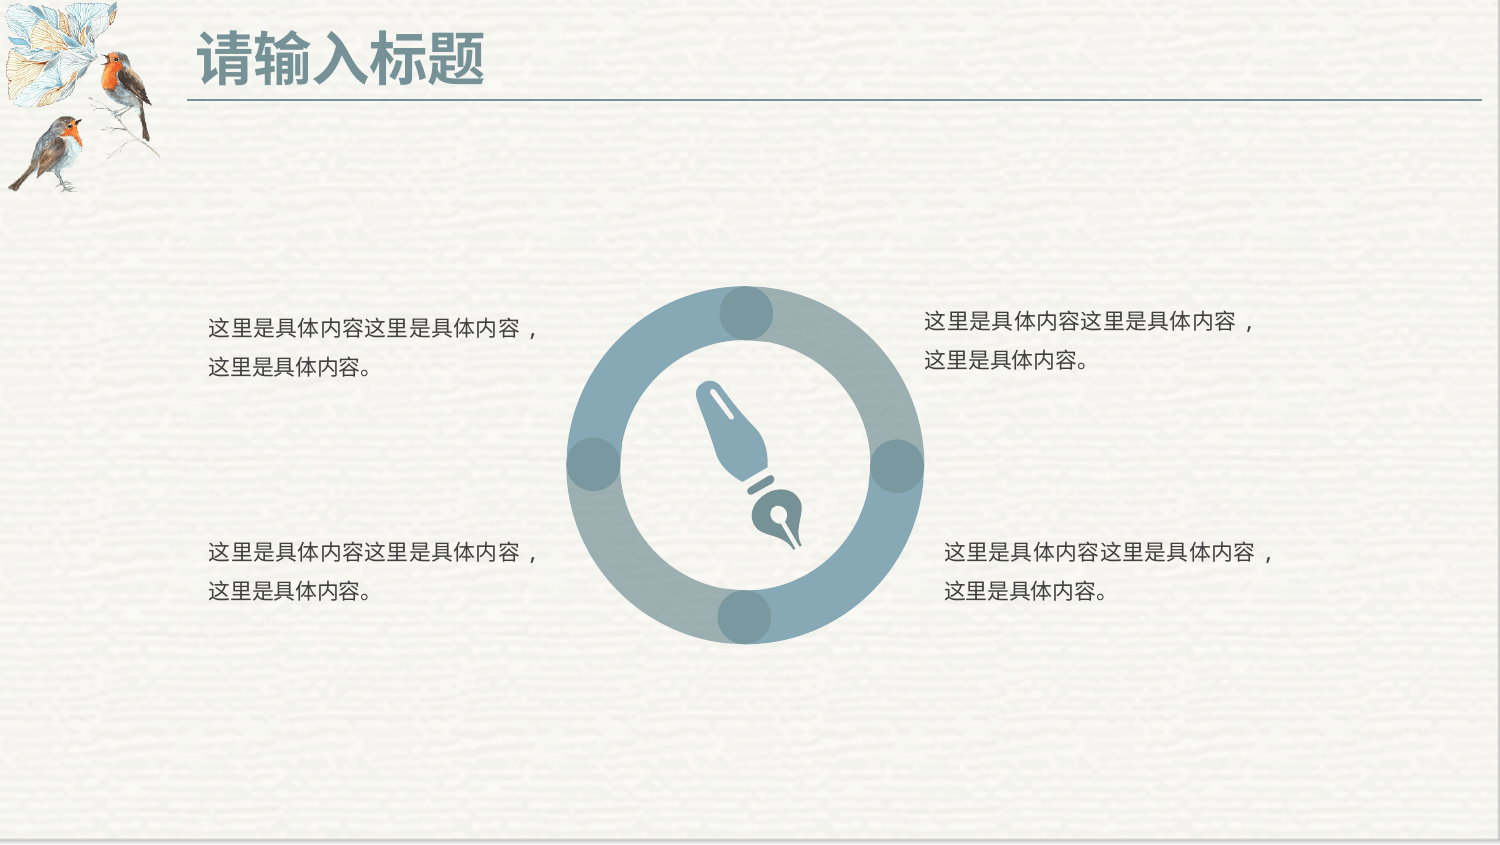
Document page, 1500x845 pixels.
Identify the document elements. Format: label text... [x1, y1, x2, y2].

text_box 这里是具体内容这里是具体内容,这里是具体内容。 [193, 293, 560, 388]
text_box 这里是具体内容这里是具体内容,这里是具体内容。 [193, 517, 560, 612]
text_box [0, 0, 1483, 201]
picture [0, 0, 1500, 844]
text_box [566, 285, 925, 645]
text_box 这里是具体内容这里是具体内容,这里是具体内容。 [930, 517, 1295, 612]
text_box 这里是具体内容这里是具体内容,这里是具体内容。 [928, 287, 1276, 381]
